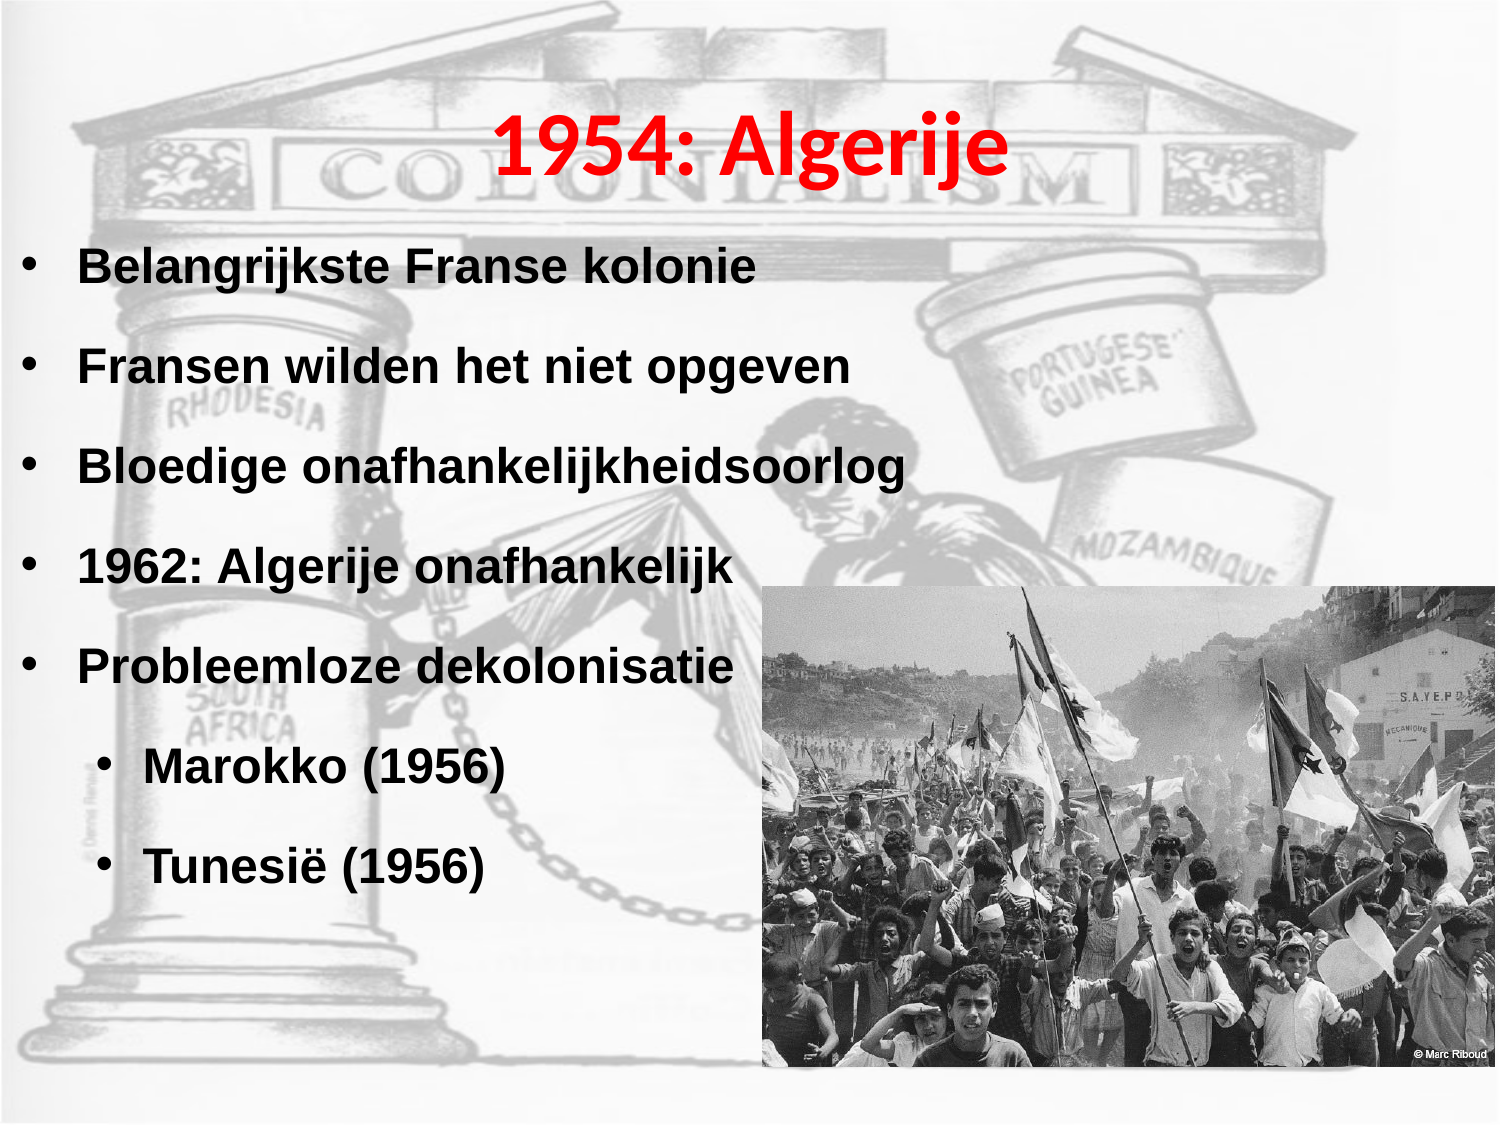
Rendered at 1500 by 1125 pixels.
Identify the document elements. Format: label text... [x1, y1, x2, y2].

picture [762, 585, 1495, 1067]
title 1954: Algerije [75, 45, 1425, 233]
text_box Belangrijkste Franse kolonie Fransen wilden het niet opgeven Bloedige onafhankelijkheidsoorlog 1962: Algerije onafhankelijk Probleemloze dekolonisatie Marokko (1956) Tunesië (1956) [5, 196, 975, 1012]
